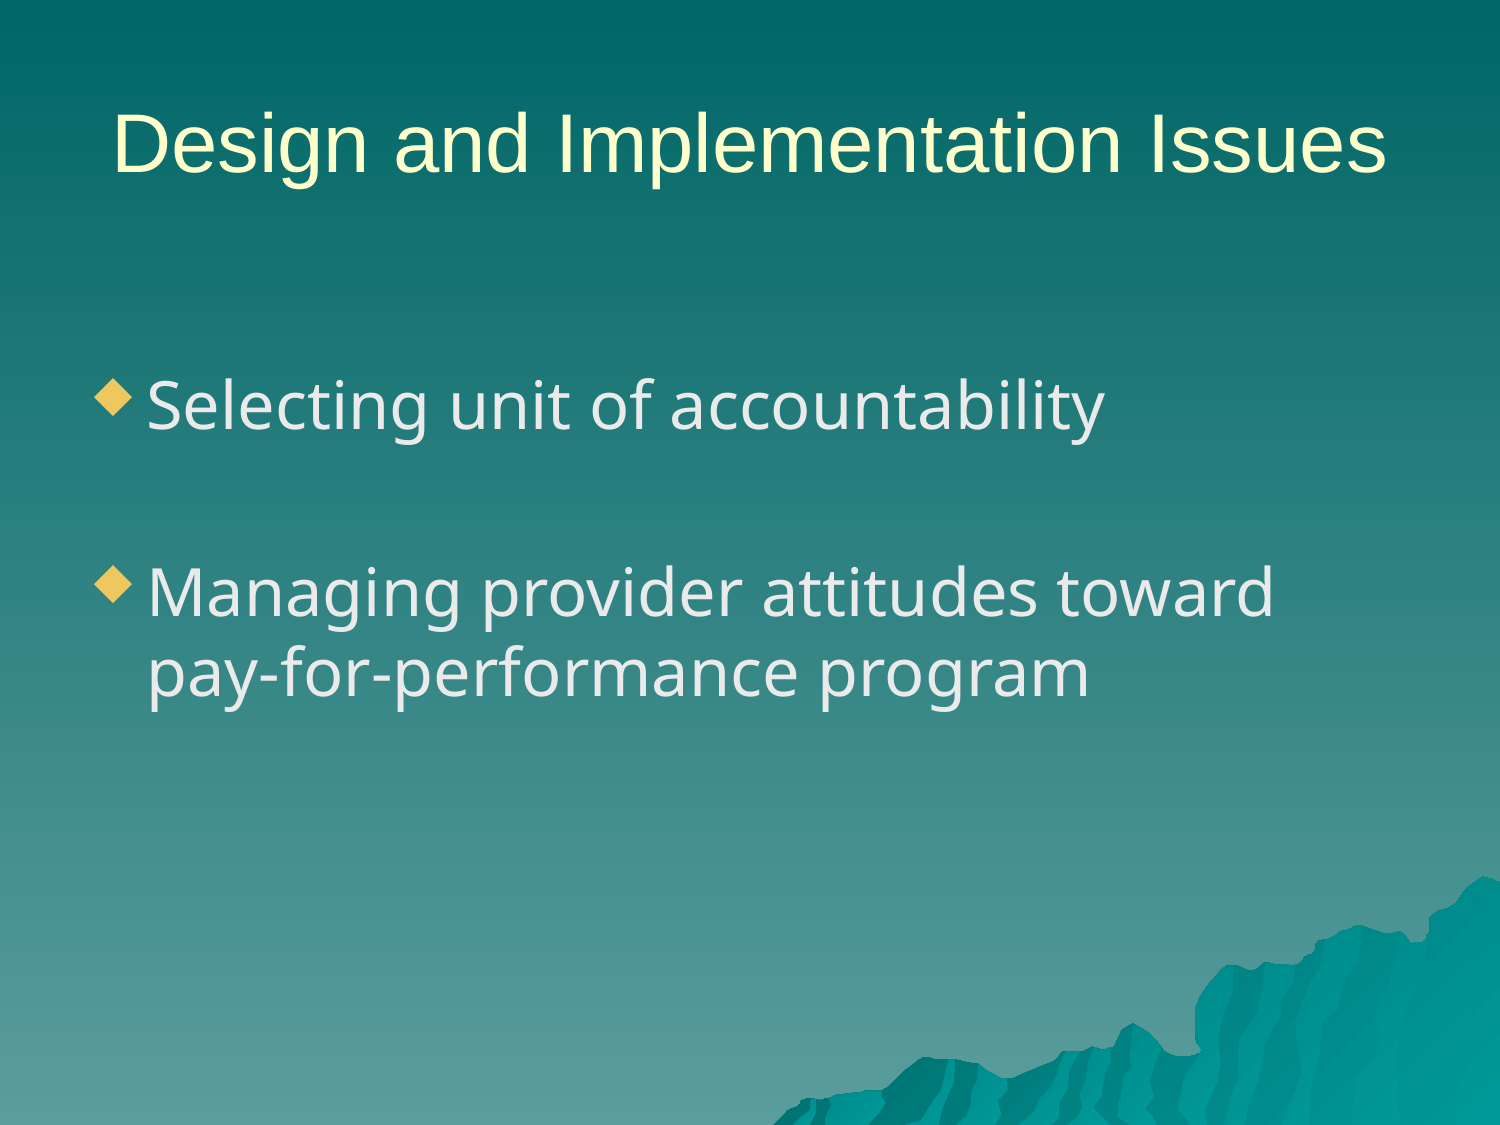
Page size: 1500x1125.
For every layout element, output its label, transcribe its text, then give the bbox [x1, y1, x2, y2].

list Selecting unit of accountability Managing provider attitudes toward pay-for-performance program [74, 262, 1426, 1006]
title Design and Implementation Issues [74, 45, 1426, 233]
